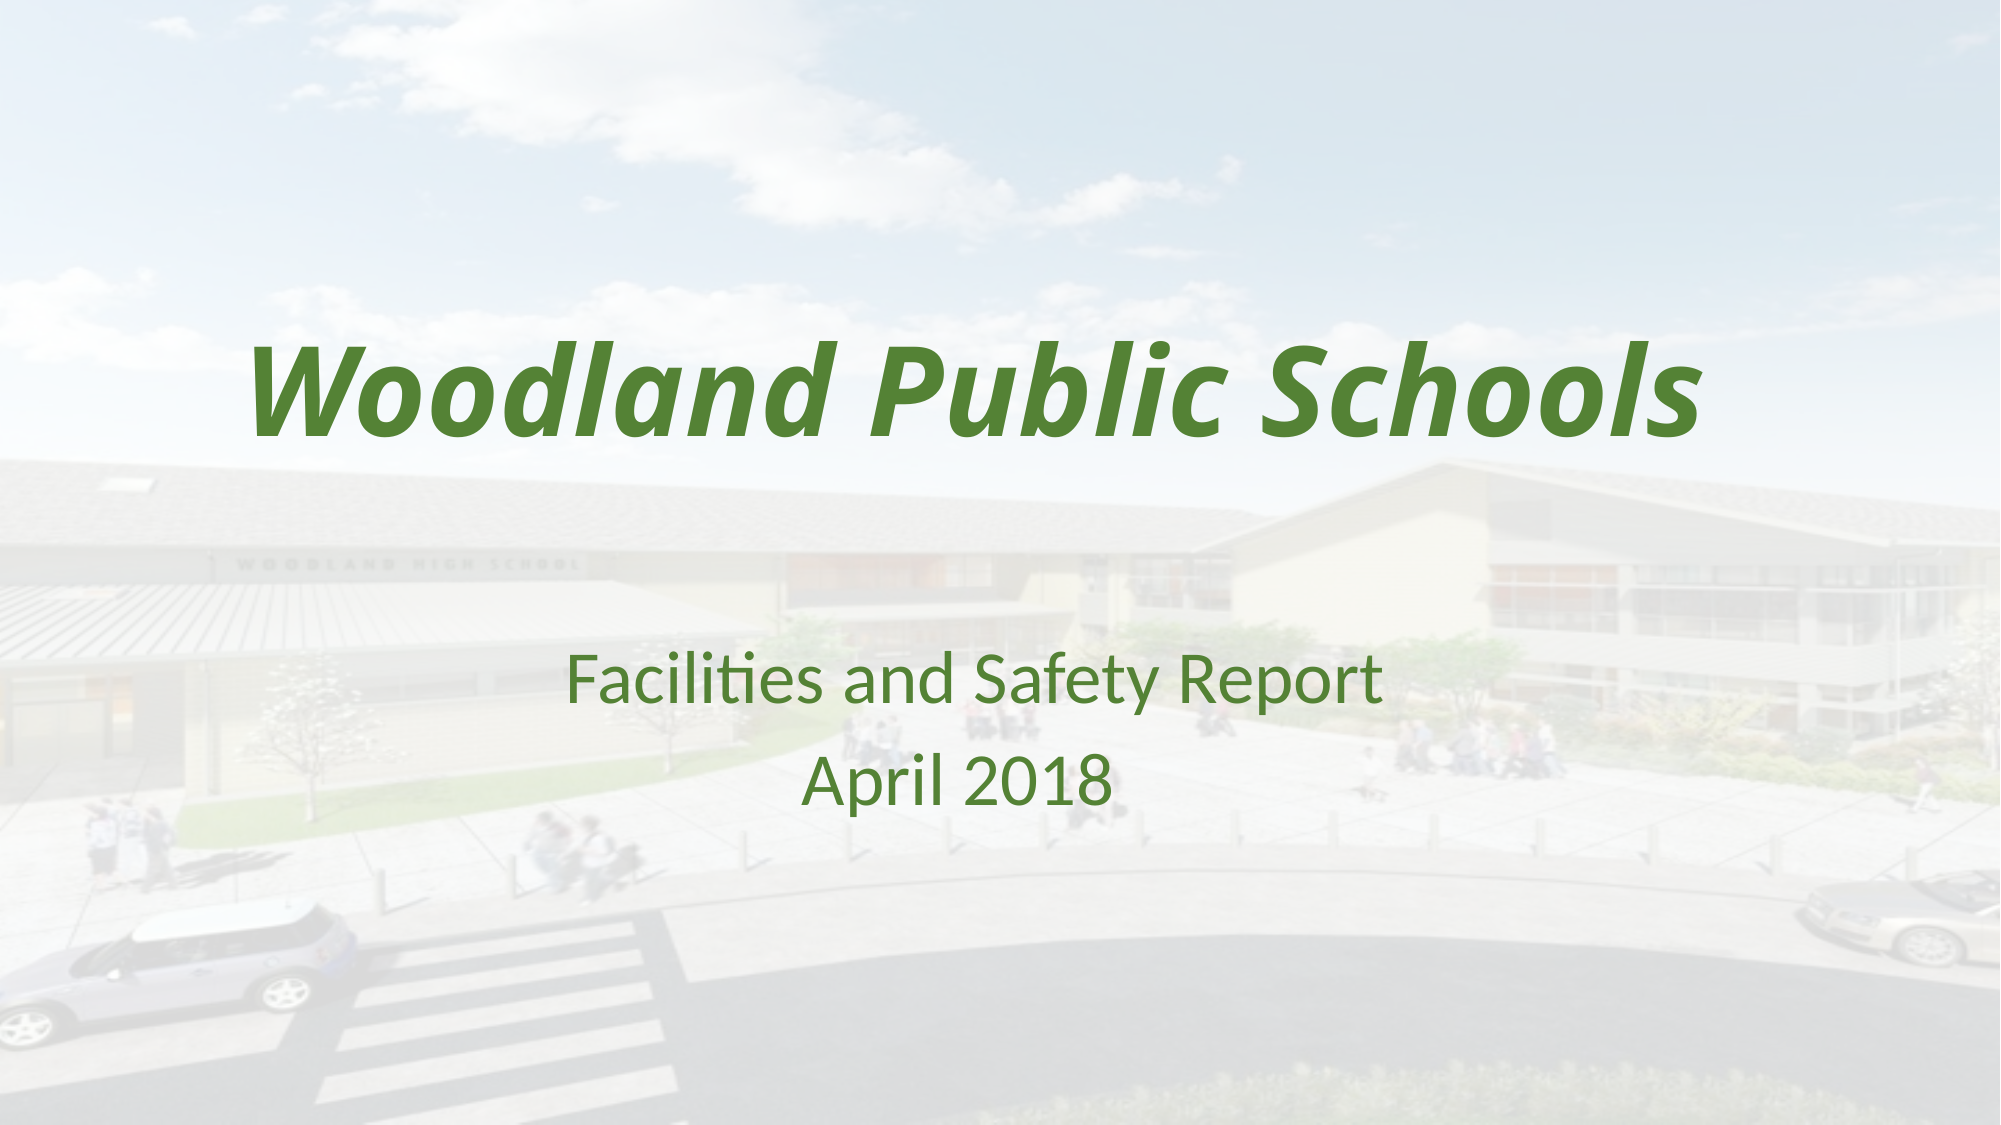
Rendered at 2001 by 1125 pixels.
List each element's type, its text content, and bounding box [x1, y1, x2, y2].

title Woodland Public Schools [200, 80, 1750, 472]
subtitle Facilities and Safety Report April 2018 [225, 631, 1726, 903]
